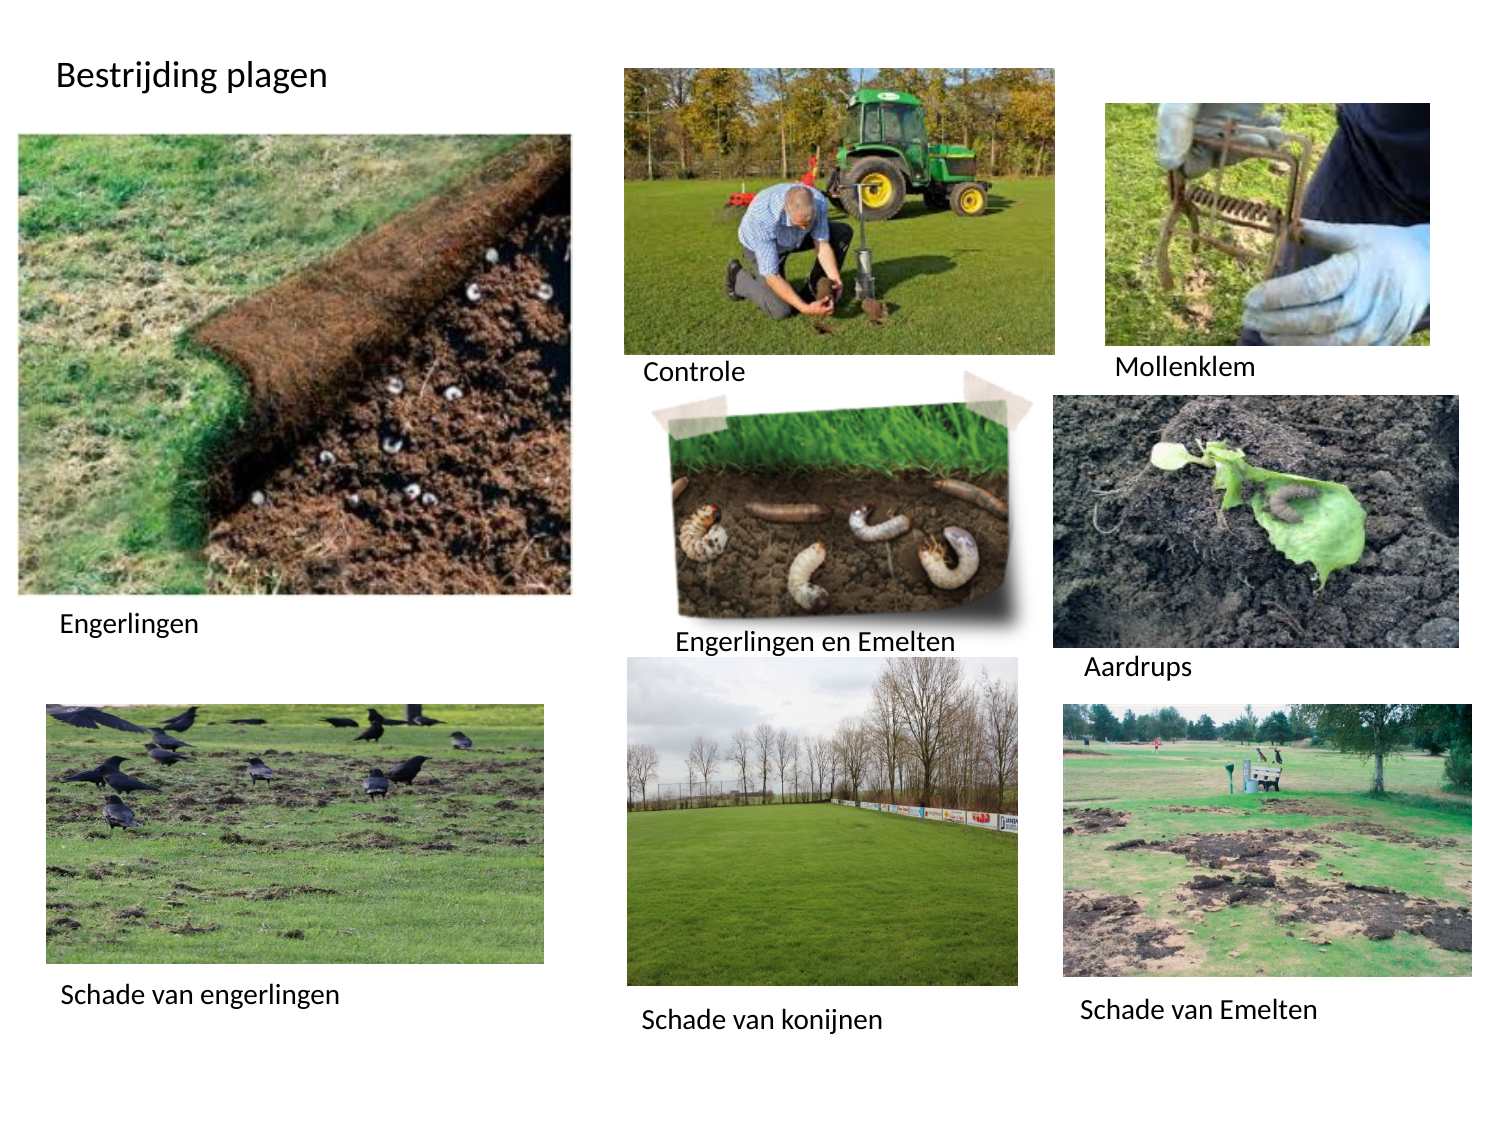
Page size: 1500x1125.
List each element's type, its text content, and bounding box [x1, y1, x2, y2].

text_box Bestrijding plagen [41, 42, 344, 103]
picture [1063, 703, 1472, 977]
picture [624, 68, 1055, 355]
text_box Engerlingen [44, 606, 215, 647]
picture [643, 370, 1037, 652]
text_box Schade van Emelten [1065, 984, 1333, 1033]
text_box Schade van engerlingen [45, 971, 356, 1018]
text_box Mollenklem [1099, 340, 1271, 390]
text_box Aardrups [1069, 656, 1208, 691]
picture [1053, 395, 1459, 648]
picture [46, 703, 545, 965]
picture [627, 657, 1018, 986]
text_box Schade van konijnen [626, 993, 899, 1043]
picture [17, 133, 574, 597]
text_box Controle [628, 363, 761, 395]
picture [1105, 102, 1430, 346]
